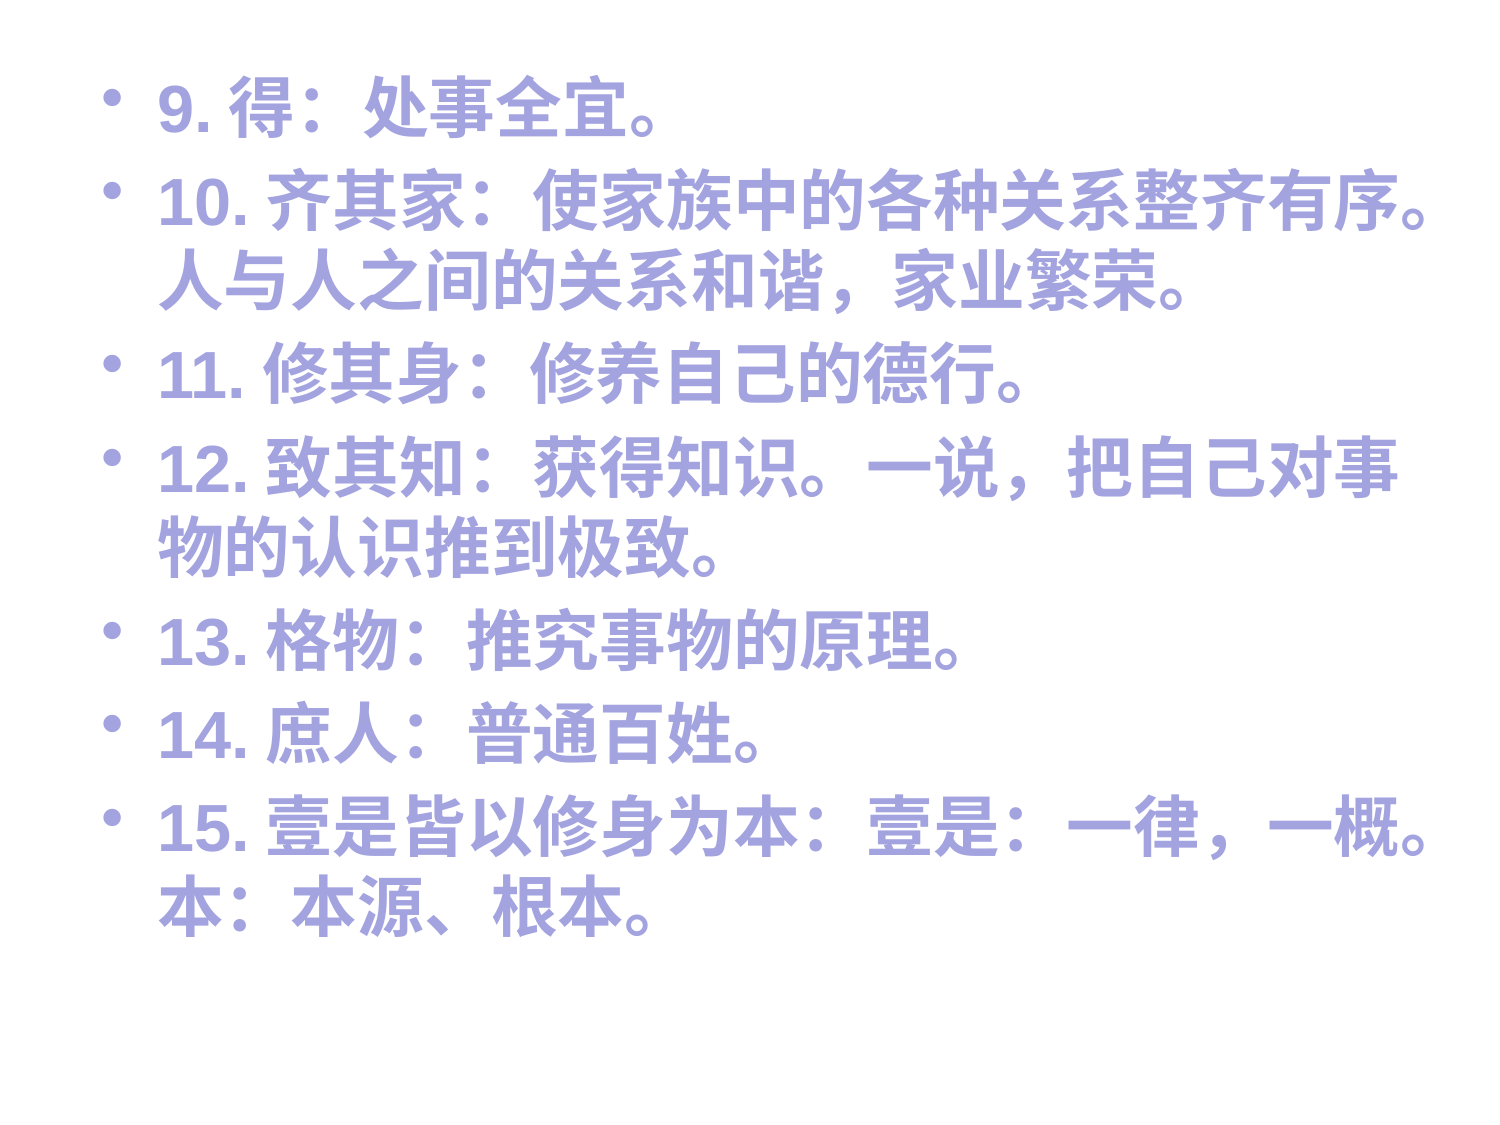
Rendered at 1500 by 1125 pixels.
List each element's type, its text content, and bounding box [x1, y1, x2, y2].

list 9.得：处事全宜。 10.齐其家：使家族中的各种关系整齐有序。人与人之间的关系和谐，家业繁荣。 11.修其身：修养自己的德行。 12.致其知：获得知识。一说，把自己对事物的认识推到极致。 13.格物：推究事物的原理。 14.庶人：普通百姓。 15.壹是皆以修身为本：壹是：一律，一概。本：本源、根本。 [86, 57, 1437, 801]
